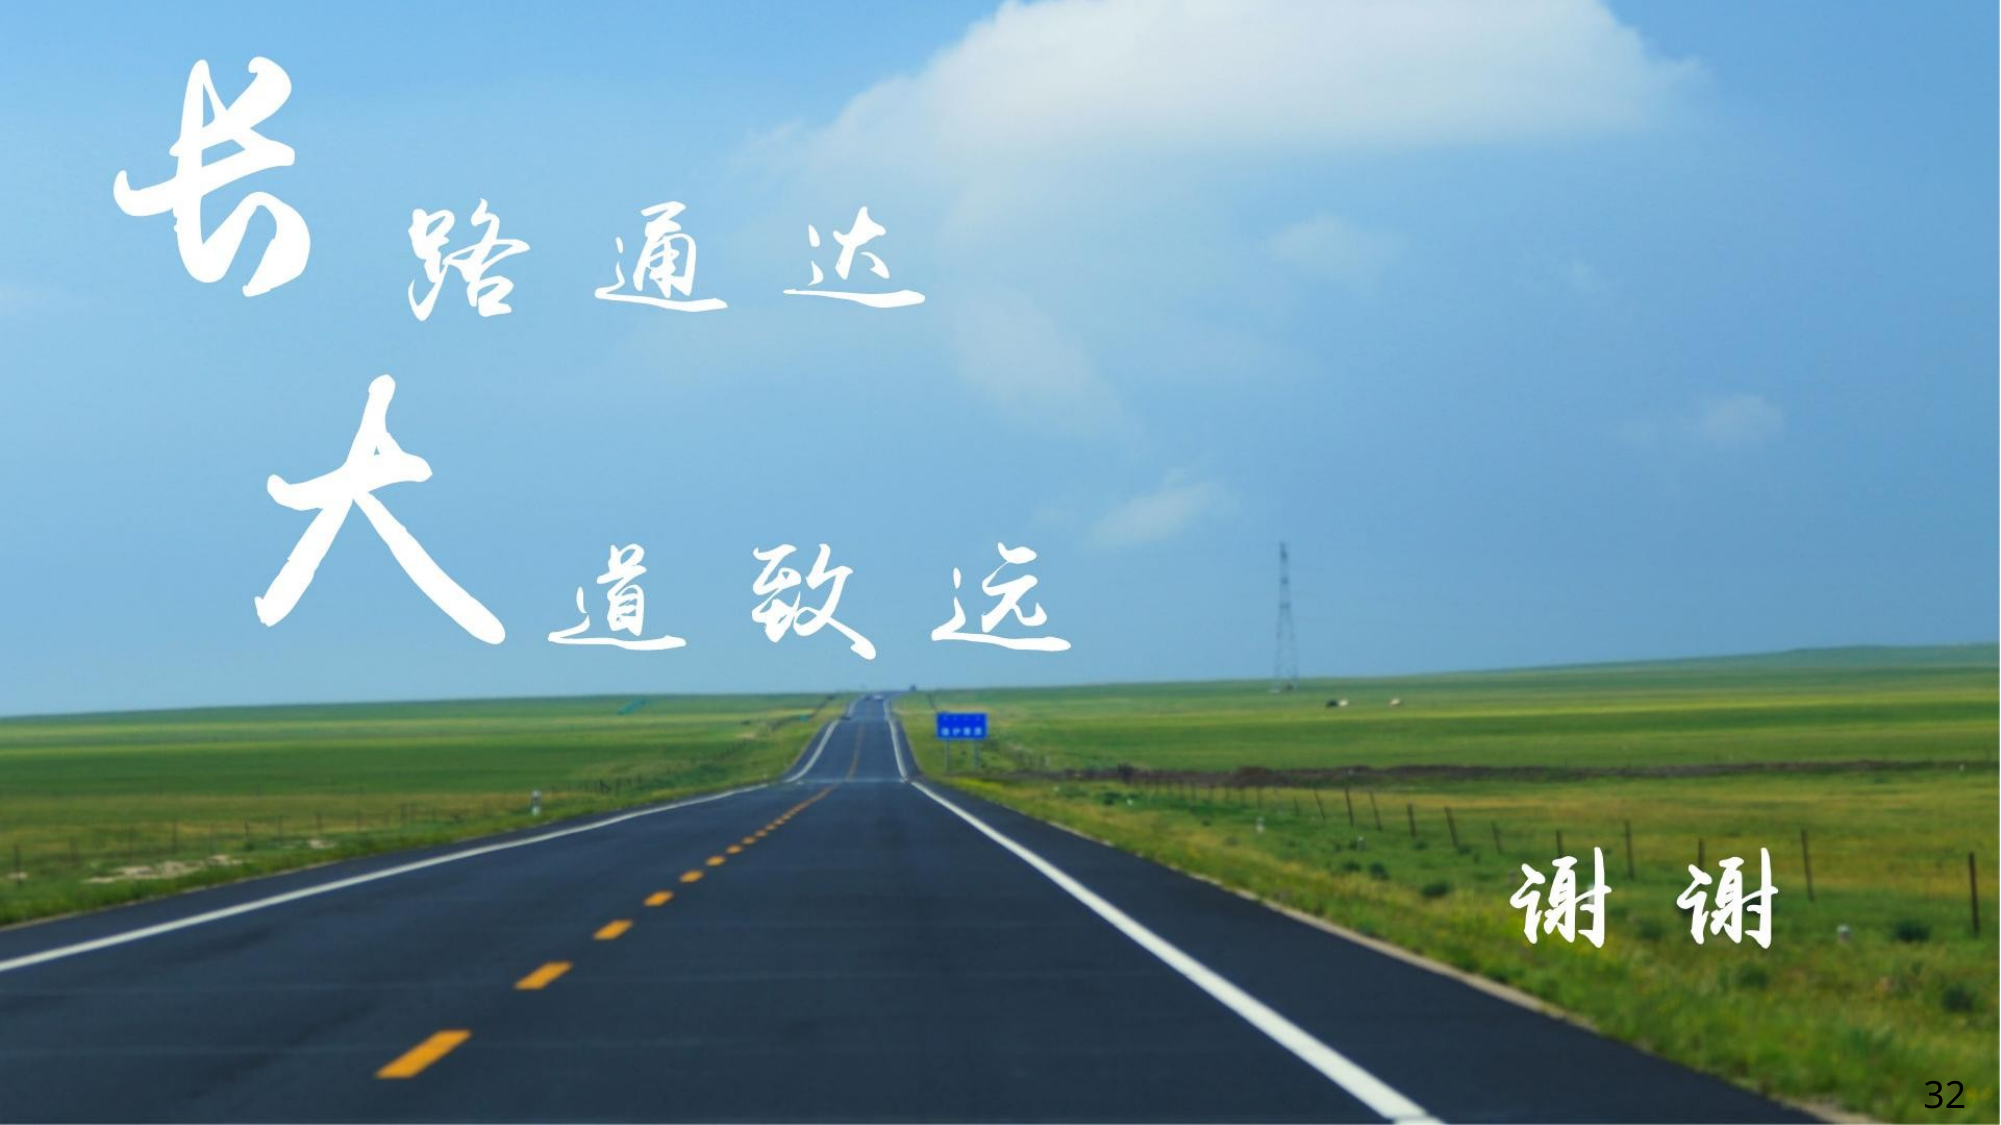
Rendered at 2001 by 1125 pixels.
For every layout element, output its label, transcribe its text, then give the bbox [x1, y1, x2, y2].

text_box 32 [1923, 1076, 1990, 1116]
text_box [0, 0, 2000, 1125]
